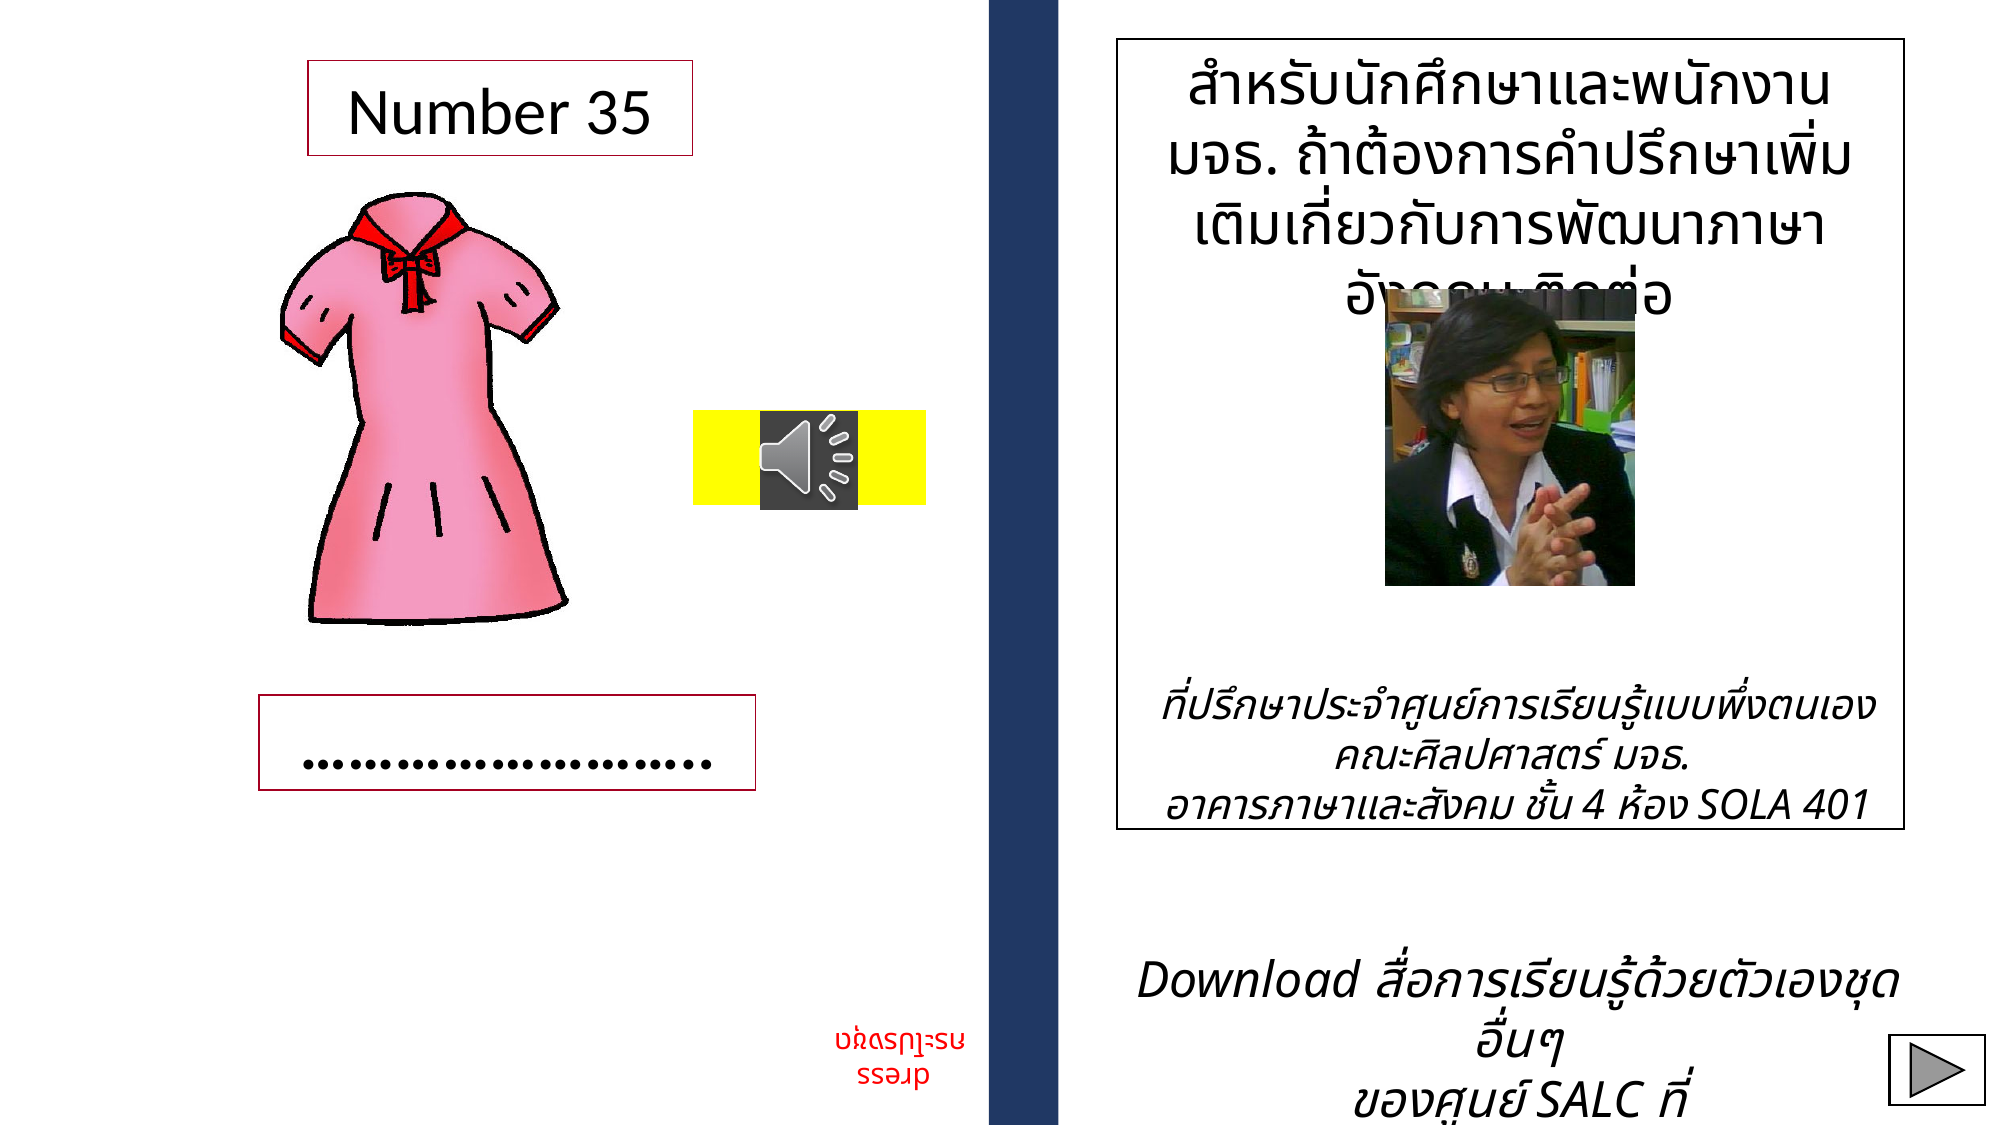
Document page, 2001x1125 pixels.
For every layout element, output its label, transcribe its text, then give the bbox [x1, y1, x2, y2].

picture [1385, 289, 1635, 586]
text_box …………………….. [259, 695, 756, 790]
picture [245, 189, 589, 631]
text_box Number 35 [308, 60, 693, 156]
text_box [1919, 1034, 1986, 1106]
table_header [860, 410, 926, 505]
table_header [693, 410, 759, 505]
picture [759, 410, 860, 511]
text_box [988, 0, 1059, 1125]
text_box สำหรับนักศึกษาและพนักงาน มจธ. ถ้าต้องการคำปรึกษาเพิ่มเติมเกี่ยวกับการพัฒนาภาษาอังกฤษ ติดต่อ [1116, 38, 1905, 670]
text_box ที่ปรึกษาประจำศูนย์การเรียนรู้แบบพึ่งตนเอง คณะศิลปศาสตร์ มจธ. อาคารภาษาและสังคม ชั้น 4 ห้อง SOLA 401 Download สื่อการเรียนรู้ด้วยตัวเองชุดอื่นๆ ของศูนย์ SALC ที่ http://kmuttsalc.wikispaces.com [1116, 670, 1919, 1125]
text_box dress กระโปรงชุด [806, 1020, 981, 1106]
